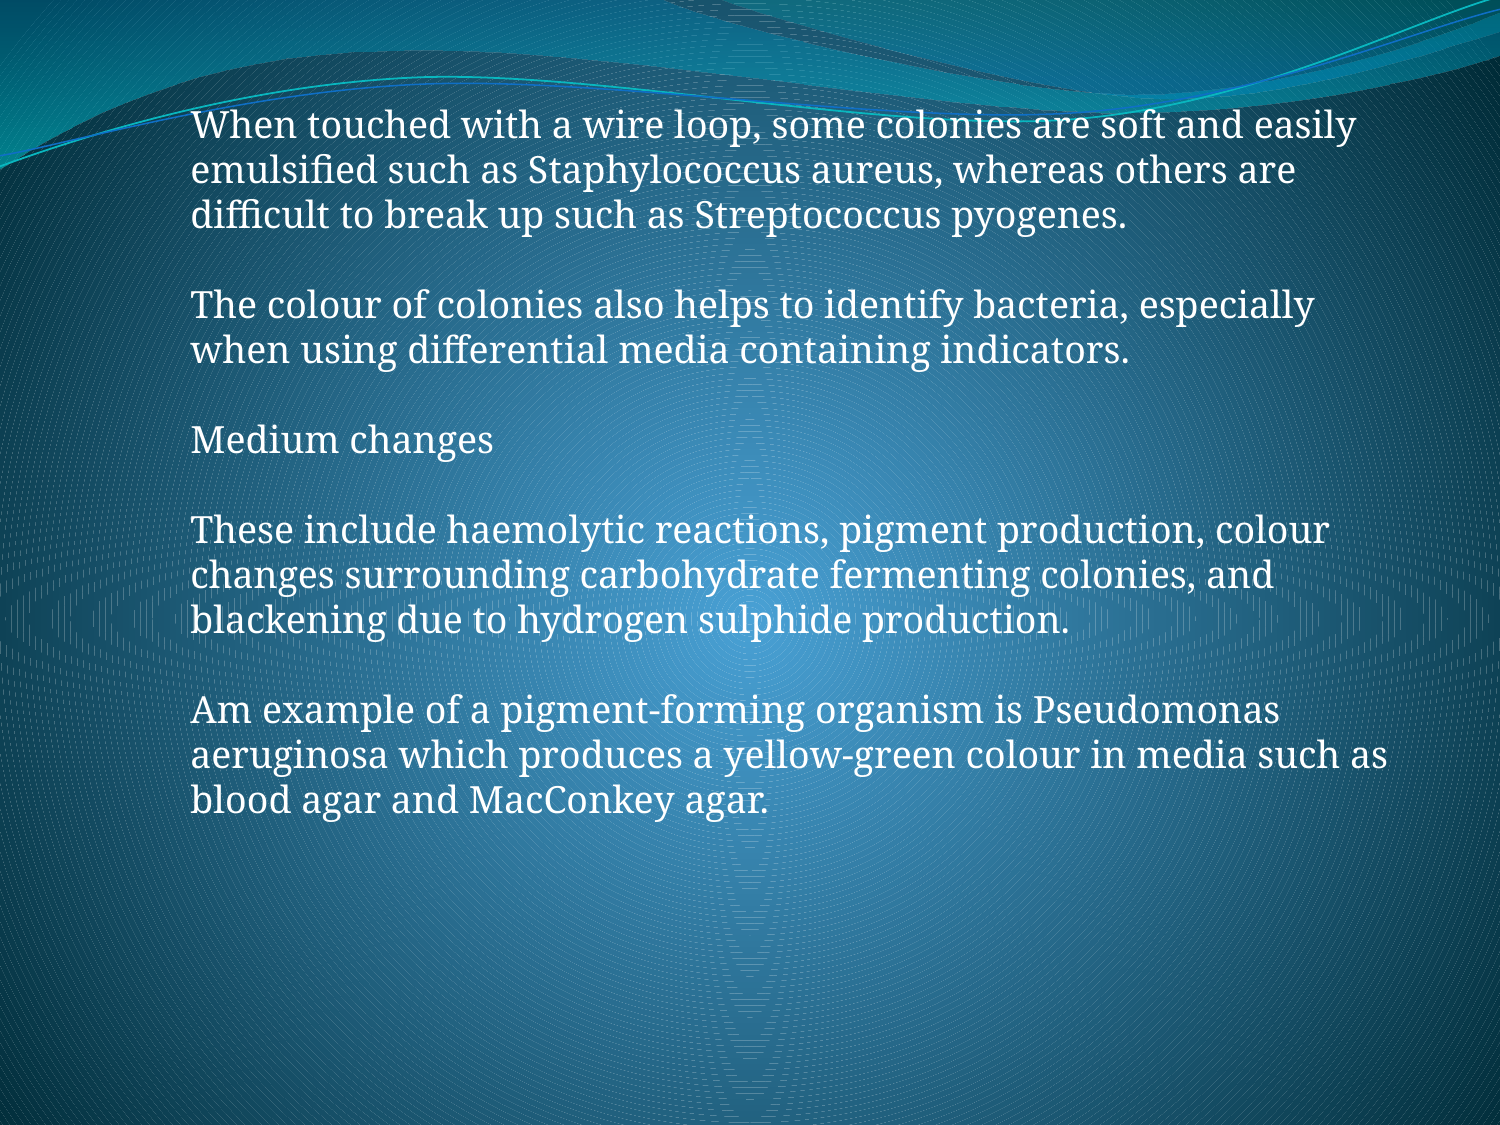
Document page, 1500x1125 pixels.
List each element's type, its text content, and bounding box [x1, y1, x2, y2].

text_box [128, 46, 1454, 467]
text_box When touched with a wire loop, some colonies are soft and easily emulsified such as Staphylococcus aureus, whereas others are difficult to break up such as Streptococcus pyogenes. The colour of colonies also helps to identify bacteria, especially when using differential media containing indicators. Medium changes These include haemolytic reactions, pigment production, colour changes surrounding carbohydrate fermenting colonies, and blackening due to hydrogen sulphide production. Am example of a pigment-forming organism is Pseudomonas aeruginosa which produces a yellow-green colour in media such as blood agar and MacConkey agar. [175, 93, 1407, 919]
